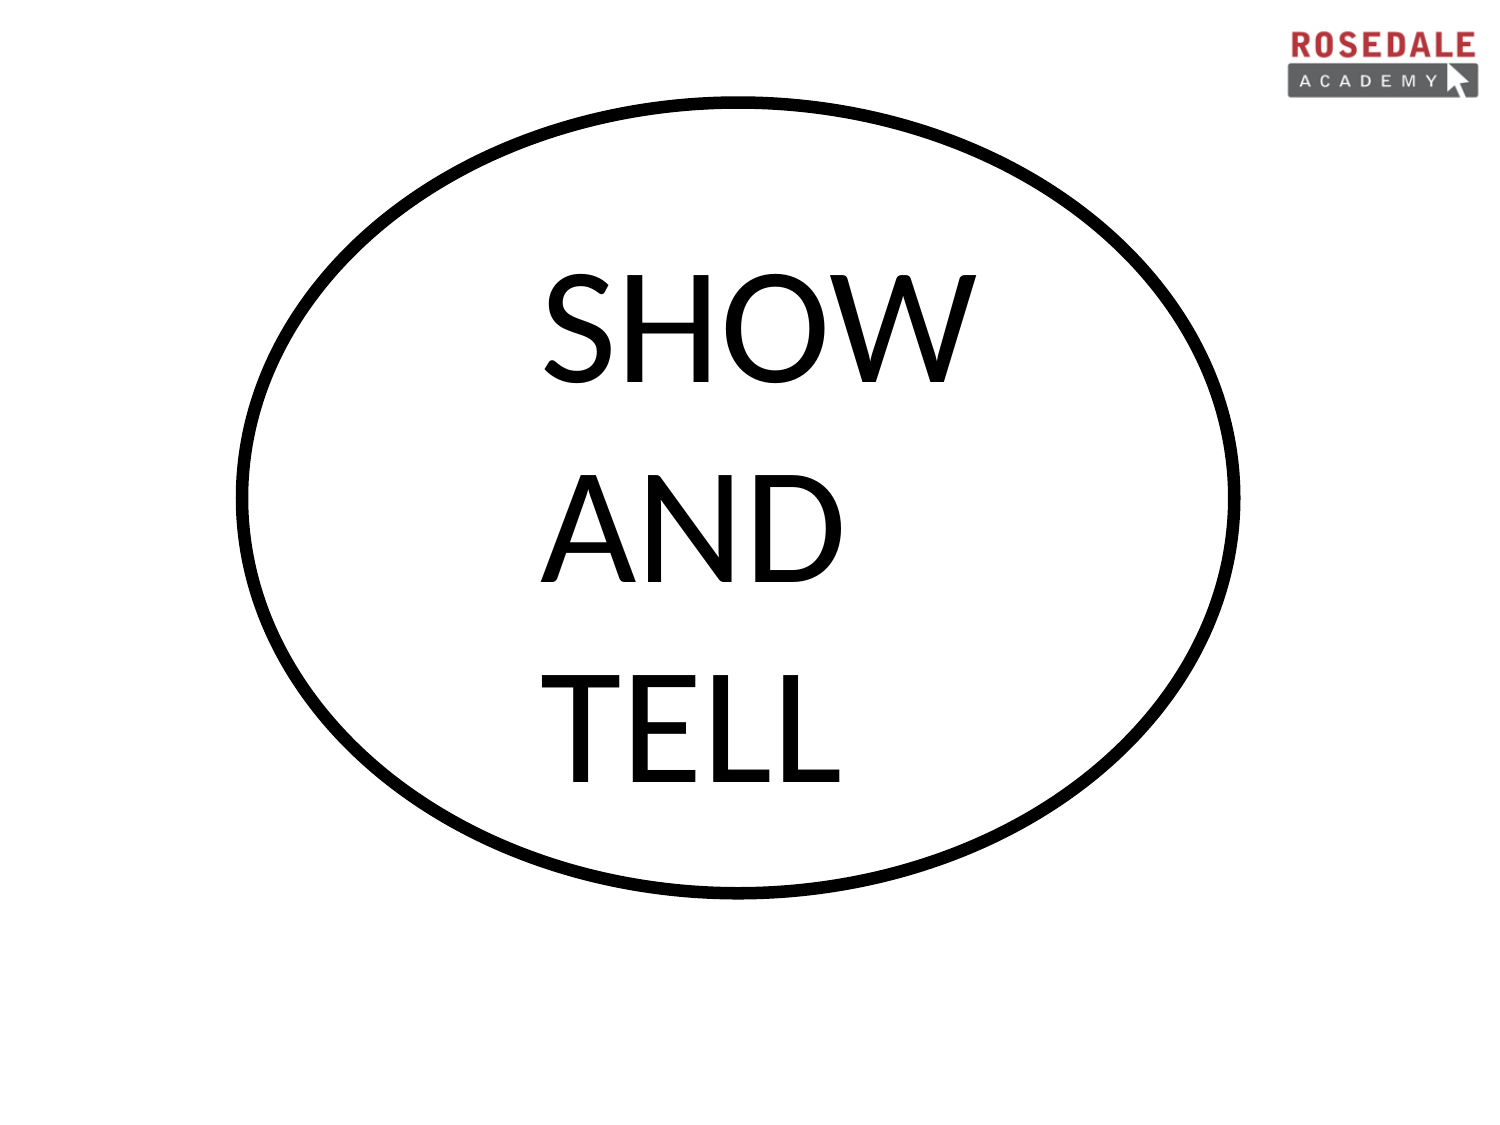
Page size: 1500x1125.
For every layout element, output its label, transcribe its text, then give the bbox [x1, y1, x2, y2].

text_box [240, 101, 1236, 895]
text_box SHOW AND TELL [1025, 208, 1388, 823]
picture [1281, 25, 1484, 103]
